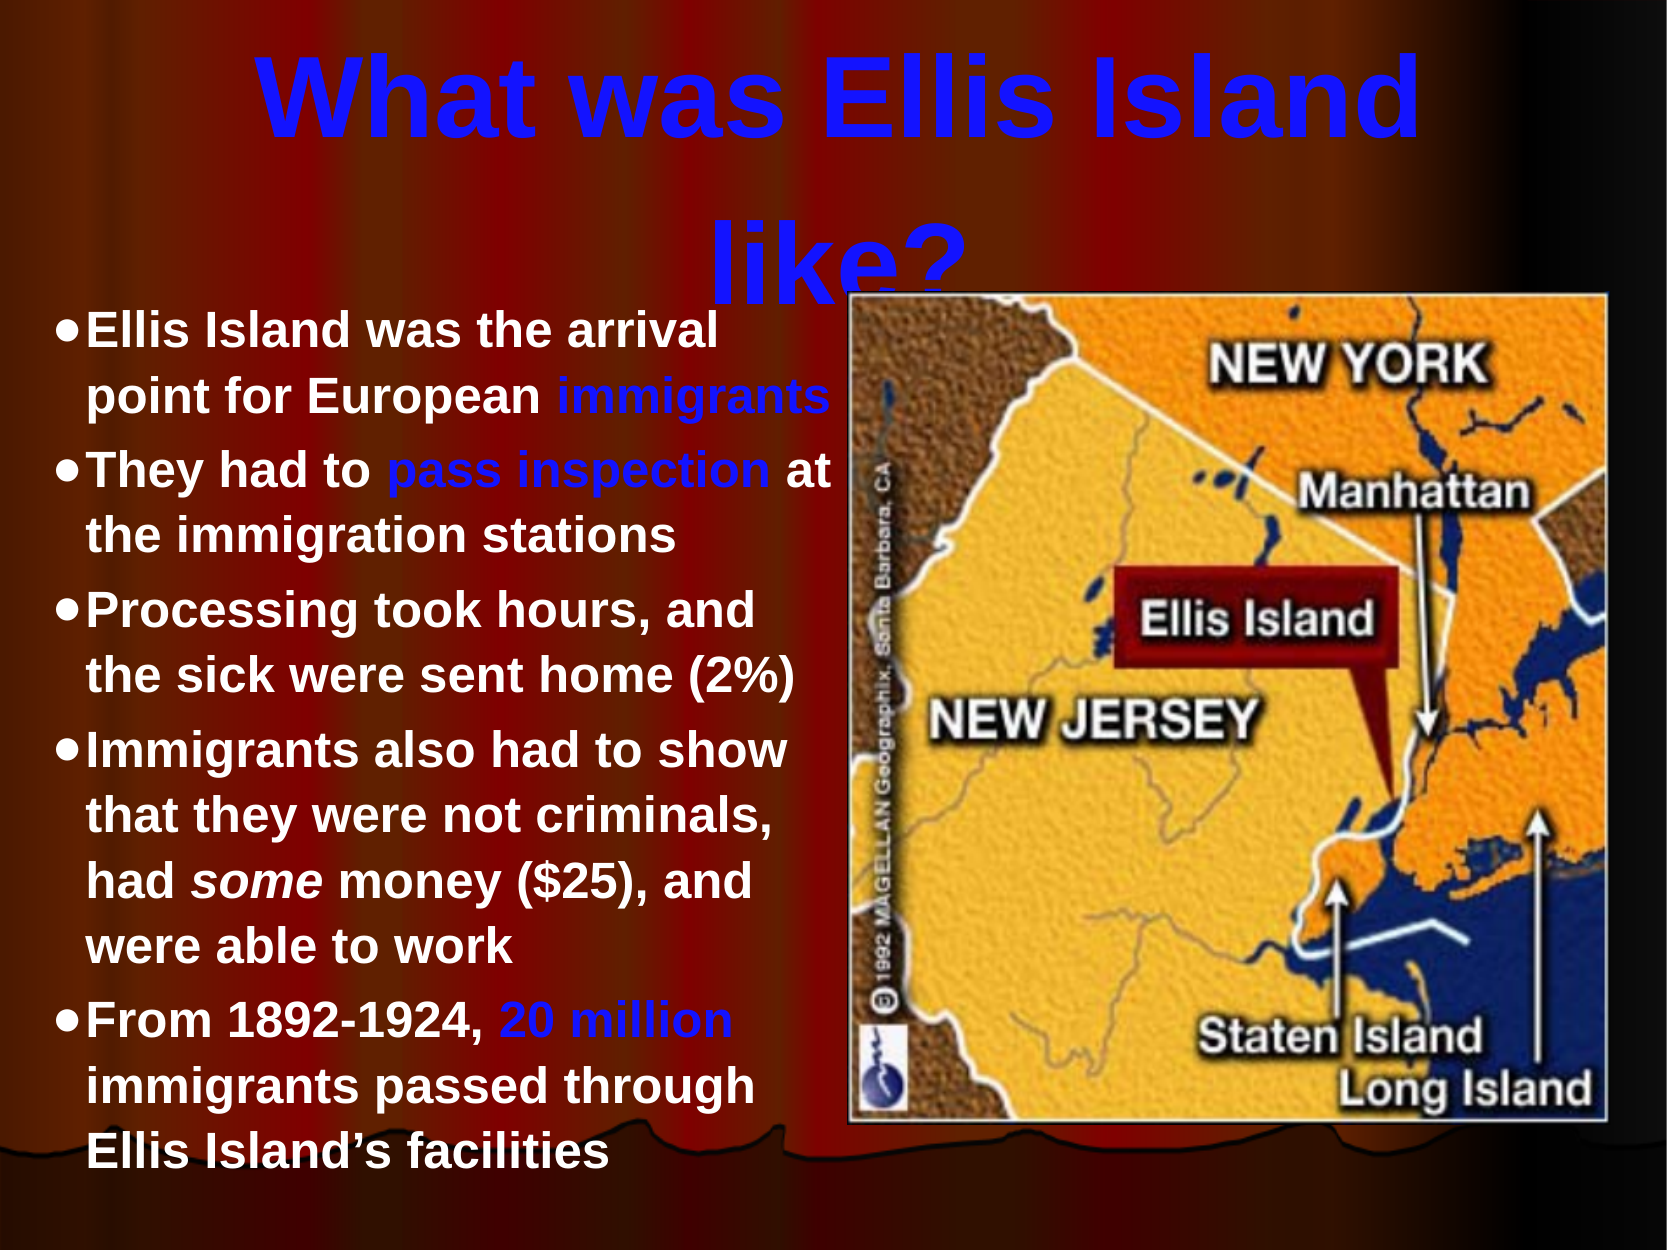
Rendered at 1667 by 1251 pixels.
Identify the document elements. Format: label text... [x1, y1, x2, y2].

picture [0, 0, 1667, 1250]
list Ellis Island was the arrival point for European immigrants They had to pass inspection at the immigration stations Processing took hours, and the sick were sent home (2%) Immigrants also had to show that they were not criminals, had some money ($25), and were able to work From 1892-1924, 20 million immigrants passed through Ellis Island’s facilities [16, 286, 843, 1250]
title What was Ellis Island like? [100, 59, 1579, 263]
